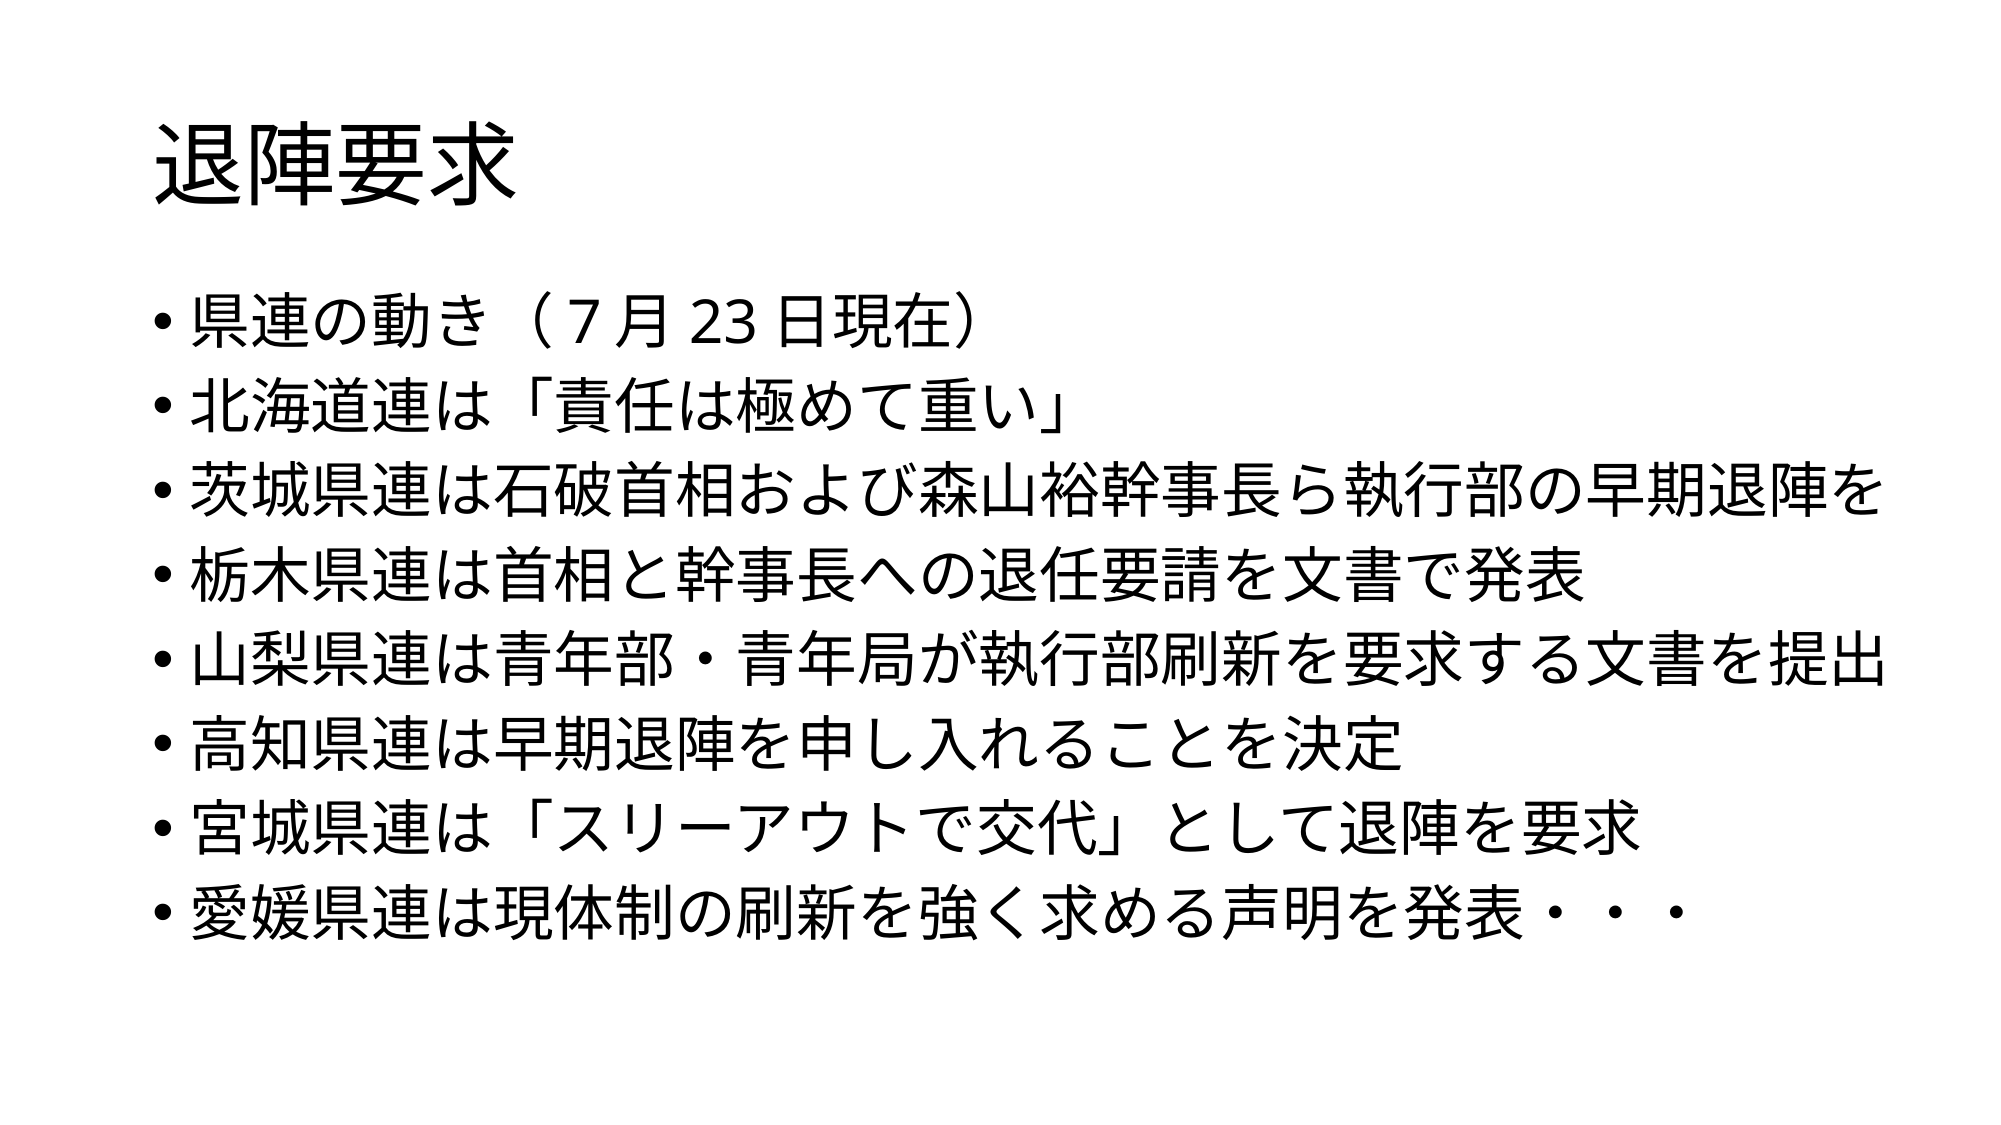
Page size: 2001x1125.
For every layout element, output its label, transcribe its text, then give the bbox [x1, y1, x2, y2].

title 退陣要求 [137, 59, 1863, 278]
list 県連の動き（7月23日現在） 北海道連は「責任は極めて重い」 茨城県連は石破首相および森山裕幹事長ら執行部の早期退陣を 栃木県連は首相と幹事長への退任要請を文書で発表 山梨県連は青年部・青年局が執行部刷新を要求する文書を提出 高知県連は早期退陣を申し入れることを決定 宮城県連は「スリーアウトで交代」として退陣を要求 愛媛県連は現体制の刷新を強く求める声明を発表・・・ [137, 283, 1910, 1056]
